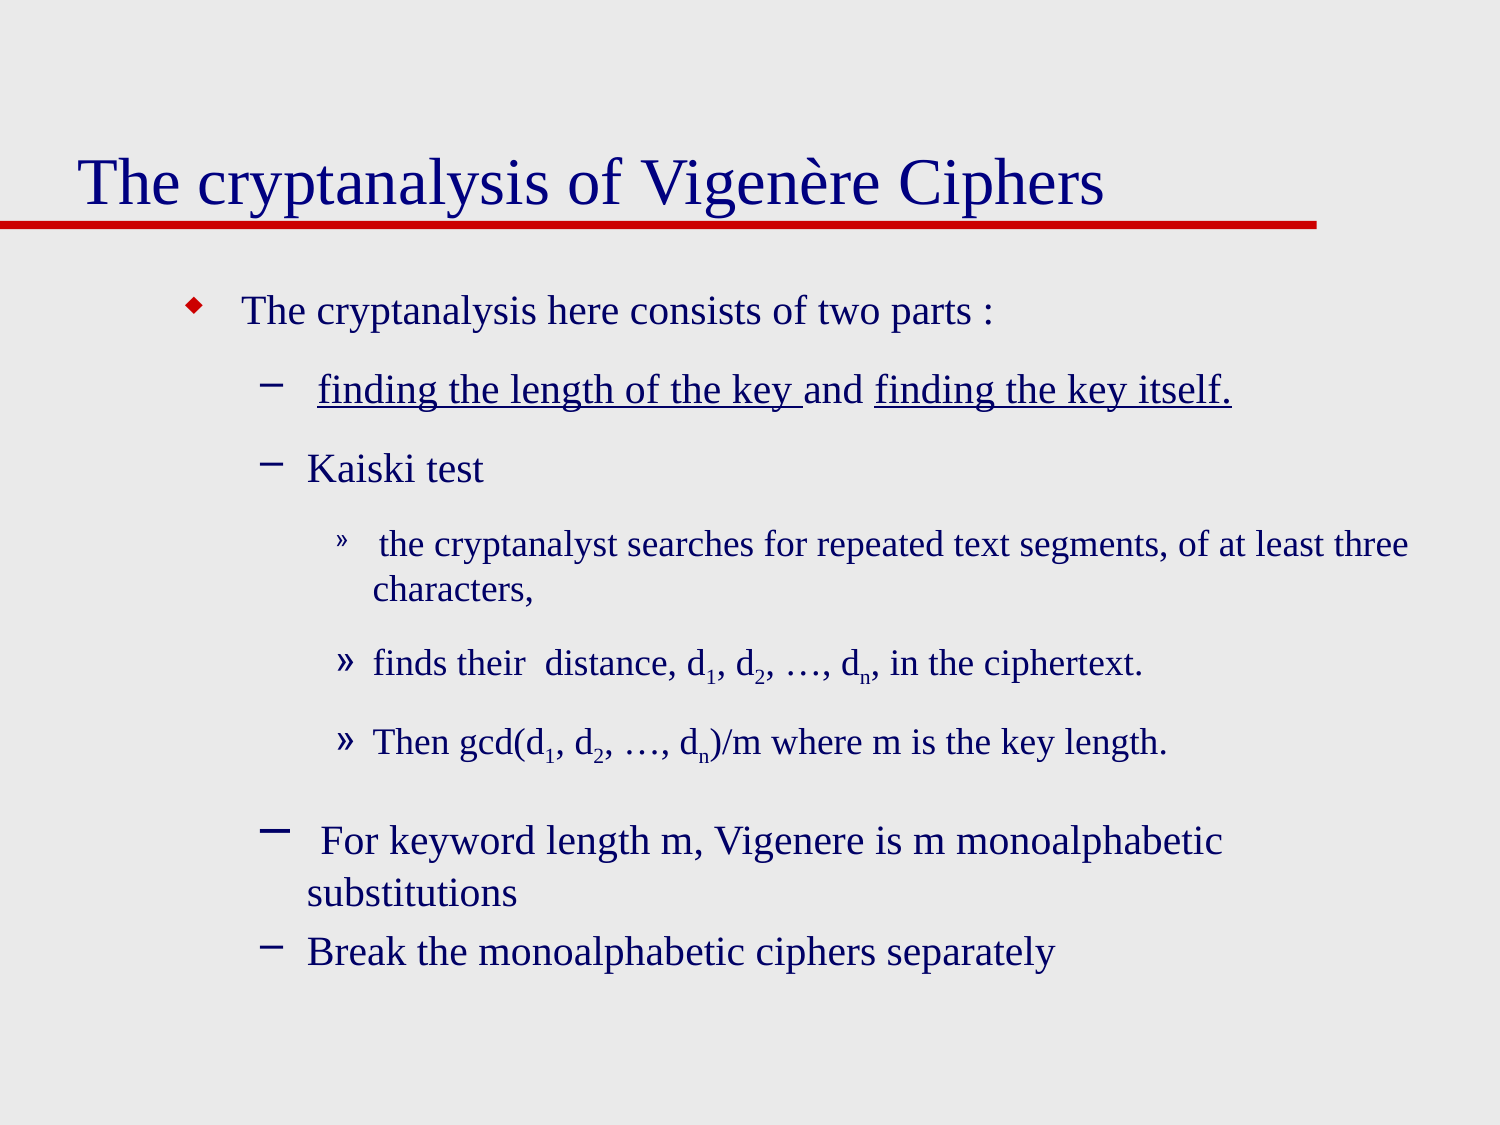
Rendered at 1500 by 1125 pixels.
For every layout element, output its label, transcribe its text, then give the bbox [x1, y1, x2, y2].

list The cryptanalysis here consists of two parts : finding the length of the key and finding the key itself. Kaiski test the cryptanalyst searches for repeated text segments, of at least three characters, finds their distance, d1, d2, …, dn, in the ciphertext. Then gcd(d1, d2, …, dn)/m where m is the key length. For keyword length m, Vigenere is m monoalphabetic substitutions Break the monoalphabetic ciphers separately [169, 274, 1438, 951]
title The cryptanalysis of Vigenère Ciphers [62, 43, 1338, 226]
